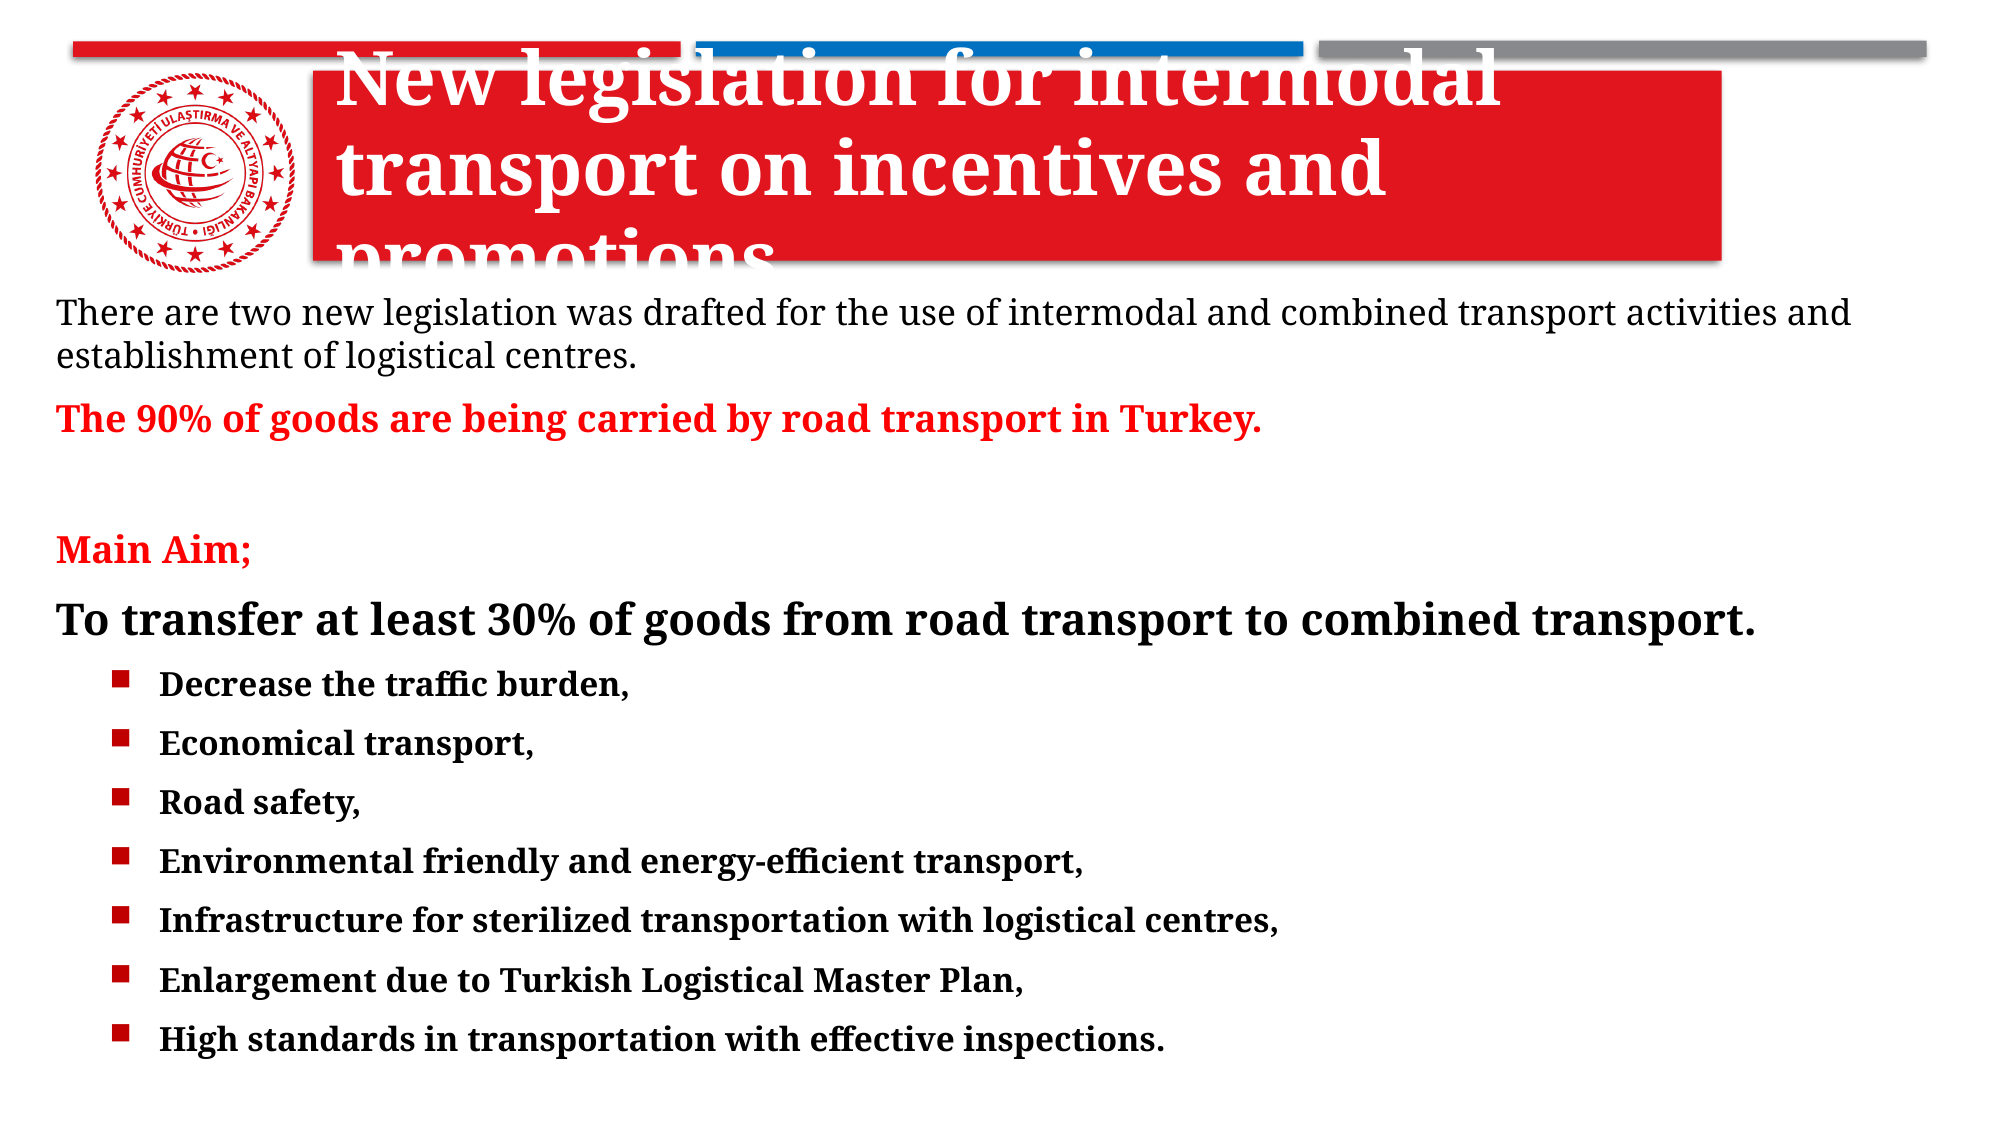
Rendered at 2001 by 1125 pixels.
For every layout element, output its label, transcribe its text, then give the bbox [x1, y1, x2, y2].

list There are two new legislation was drafted for the use of intermodal and combined transport activities and establishment of logistical centres. The 90% of goods are being carried by road transport in Turkey. Main Aim; To transfer at least 30% of goods from road transport to combined transport. Decrease the traffic burden, Economical transport, Road safety, Environmental friendly and energy-efficient transport, Infrastructure for sterilized transportation with logistical centres, Enlargement due to Turkish Logistical Master Plan, High standards in transportation with effective inspections. [40, 282, 1985, 1079]
title New legislation for intermodal transport on incentives and promotions [319, 77, 1706, 253]
picture [95, 73, 295, 273]
